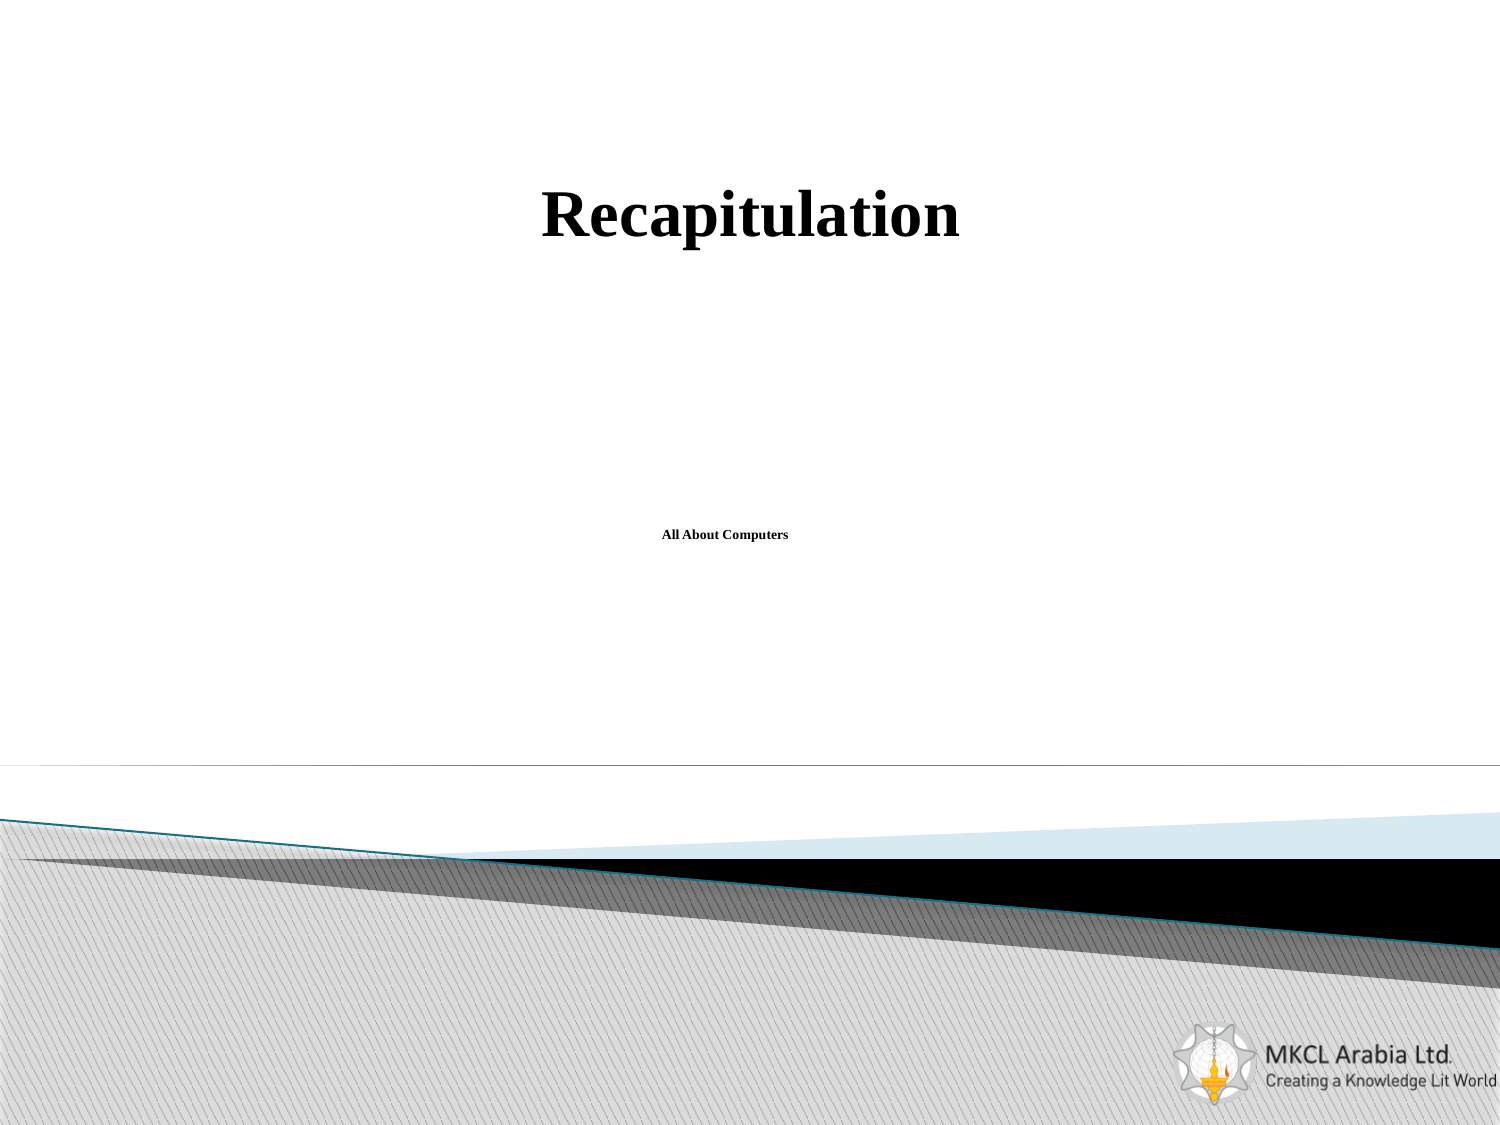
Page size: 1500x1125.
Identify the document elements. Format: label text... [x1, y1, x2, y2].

text_box Recapitulation [526, 162, 976, 258]
title All About Computers [87, 399, 1363, 550]
picture [5, 859, 1500, 989]
picture [1172, 1021, 1496, 1106]
